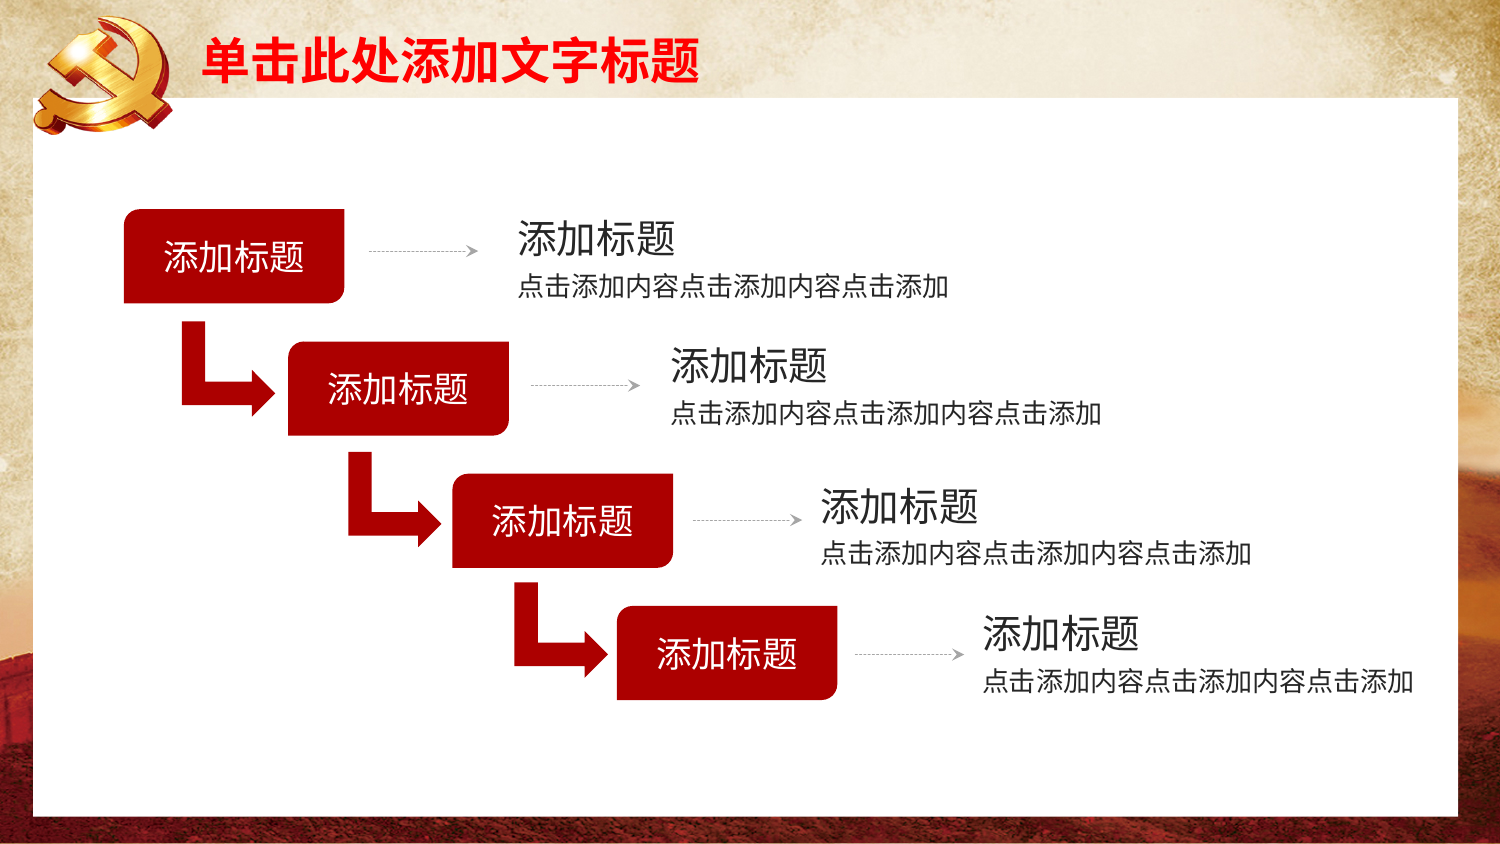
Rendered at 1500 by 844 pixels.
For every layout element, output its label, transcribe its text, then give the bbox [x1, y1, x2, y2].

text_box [805, 477, 1271, 579]
text_box [156, 22, 617, 108]
text_box [513, 581, 610, 681]
picture [0, 0, 1500, 844]
text_box 添加标题 [122, 207, 346, 305]
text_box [655, 336, 1121, 438]
text_box 添加标题 [287, 340, 510, 437]
text_box [347, 450, 443, 550]
text_box [180, 320, 277, 420]
text_box 添加标题 [615, 604, 839, 702]
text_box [502, 209, 968, 311]
text_box 添加标题 [451, 472, 675, 569]
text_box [967, 604, 1432, 706]
